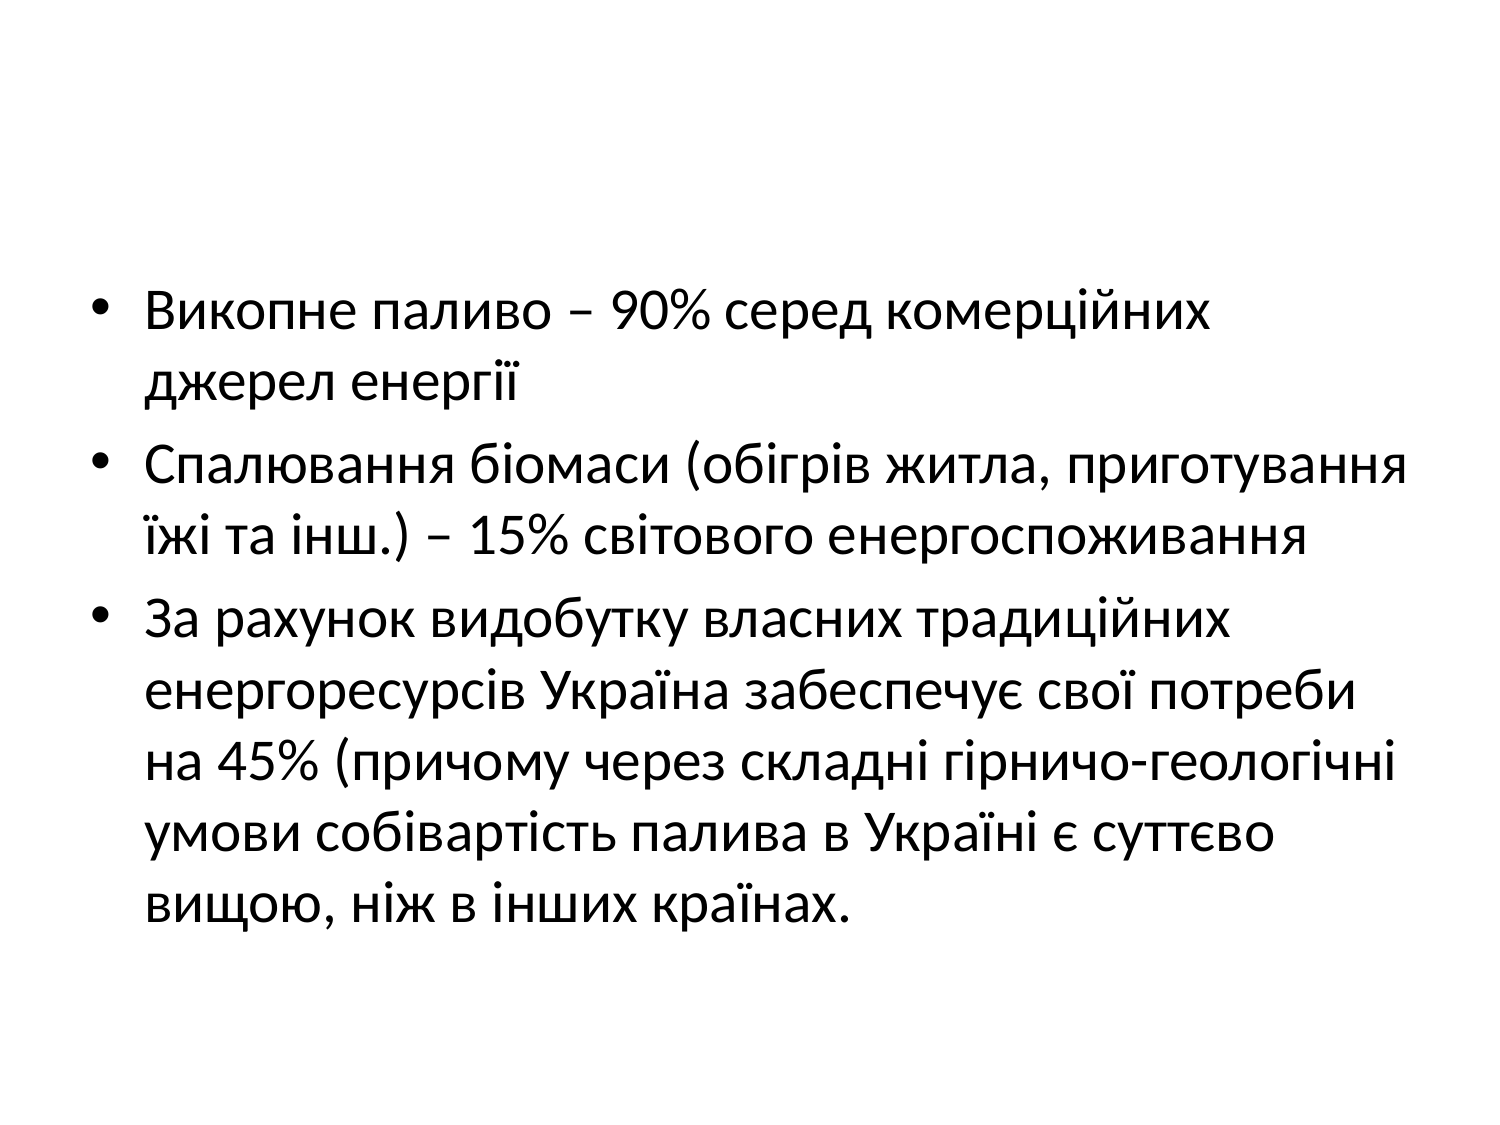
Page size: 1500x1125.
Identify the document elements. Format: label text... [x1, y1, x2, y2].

list Викопне паливо – 90% серед комерційних джерел енергії Спалювання біомаси (обігрів житла, приготування їжі та інш.) – 15% світового енергоспоживання За рахунок видобутку власних традиційних енергоресурсів Україна забеспечує свої потреби на 45% (причому через складні гірничо-геологічні умови собівартість палива в Україні є суттєво вищою, ніж в інших країнах. [75, 262, 1425, 1005]
